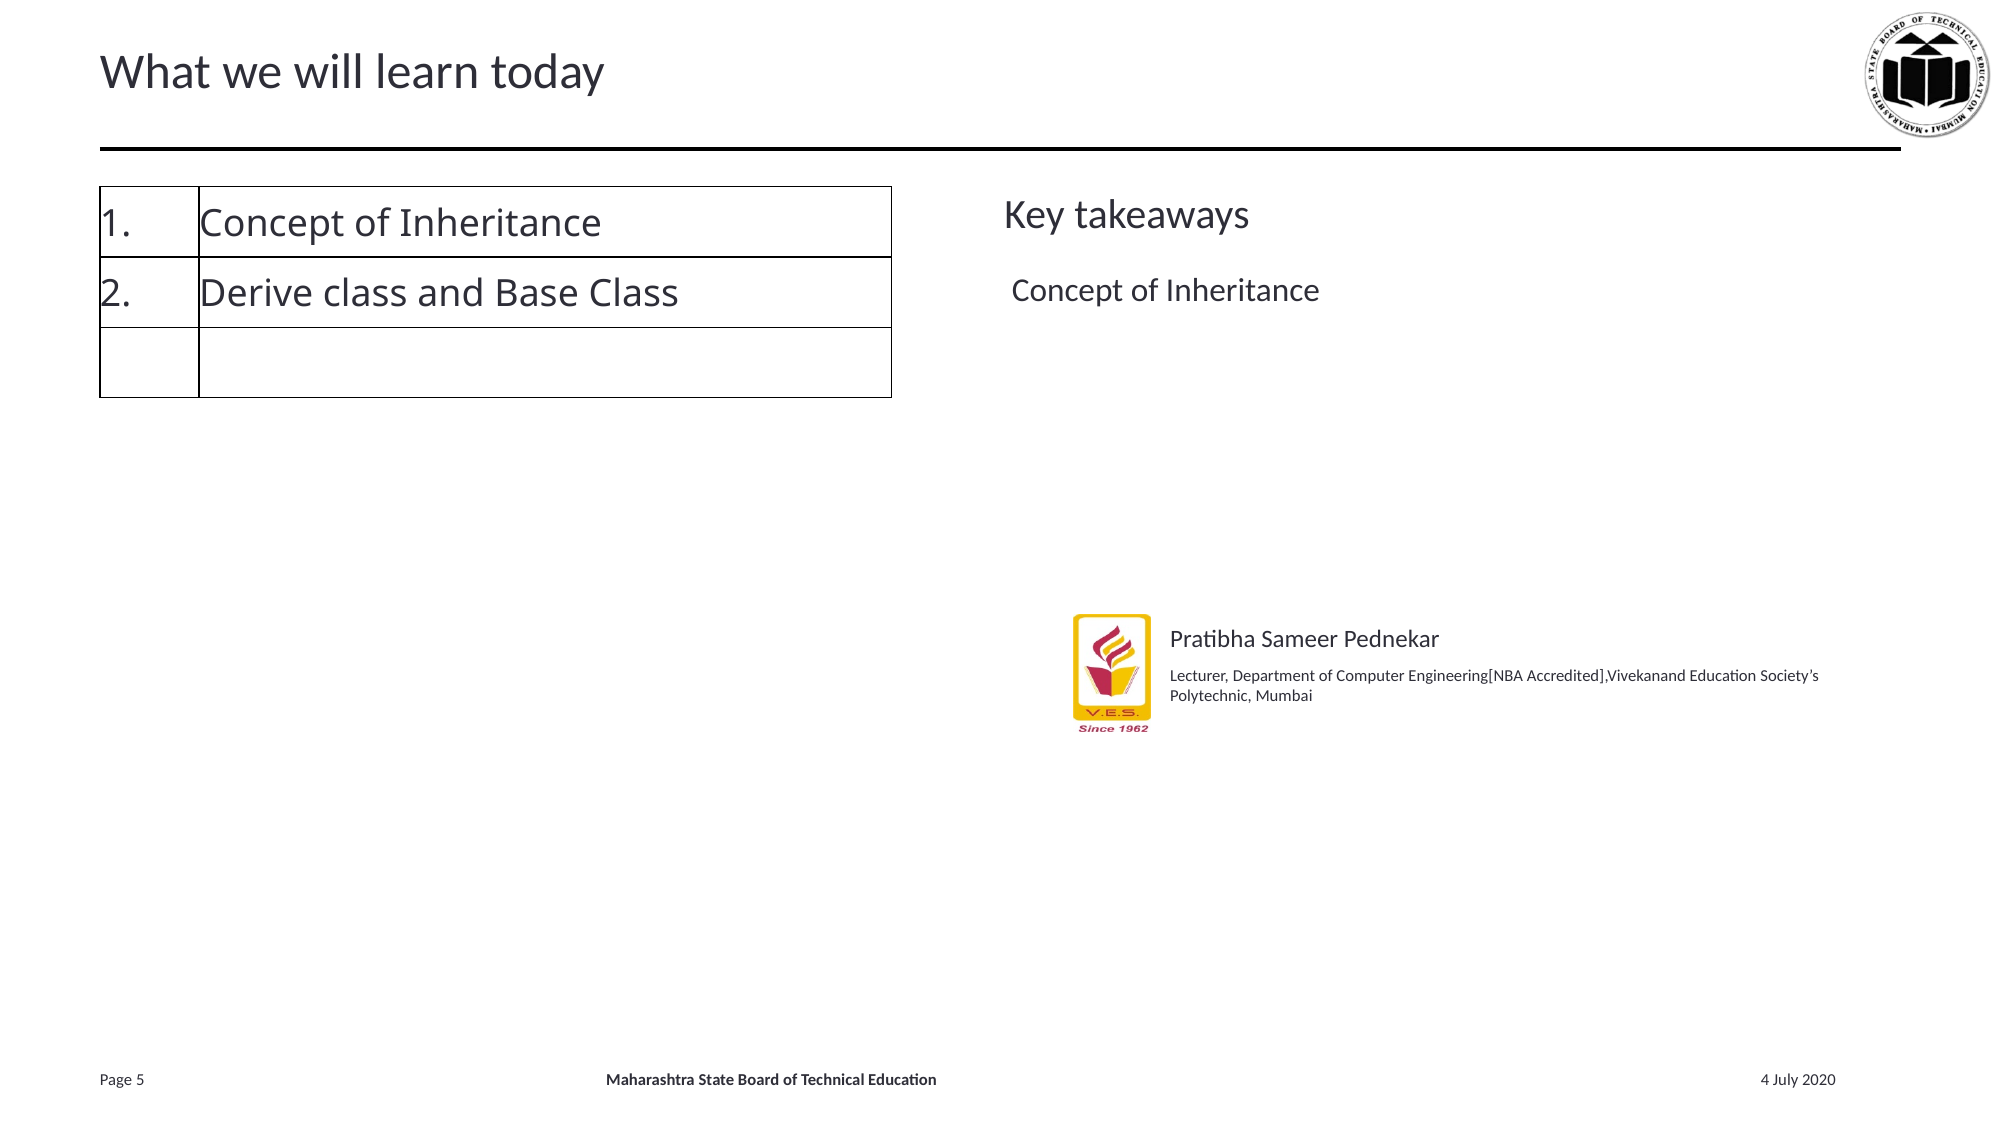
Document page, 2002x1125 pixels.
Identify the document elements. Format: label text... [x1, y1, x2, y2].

table_cell [101, 328, 198, 397]
table_cell [200, 328, 891, 397]
list Concept of Inheritance [1004, 268, 1901, 533]
table_cell Derive class and Base Class [200, 258, 891, 327]
list Lecturer, Department of Computer Engineering[NBA Accredited],Vivekanand Education Society’s Polytechnic, Mumbai [1170, 665, 1866, 695]
list Key takeaways [1004, 186, 1901, 248]
title What we will learn today [100, 48, 1901, 146]
picture [1073, 614, 1151, 732]
table_cell 2. [101, 258, 198, 327]
table_header Concept of Inheritance [200, 187, 891, 256]
list Pratibha Sameer Pednekar [1170, 625, 1677, 655]
picture [1852, 0, 2001, 149]
table_header 1. [101, 187, 198, 256]
